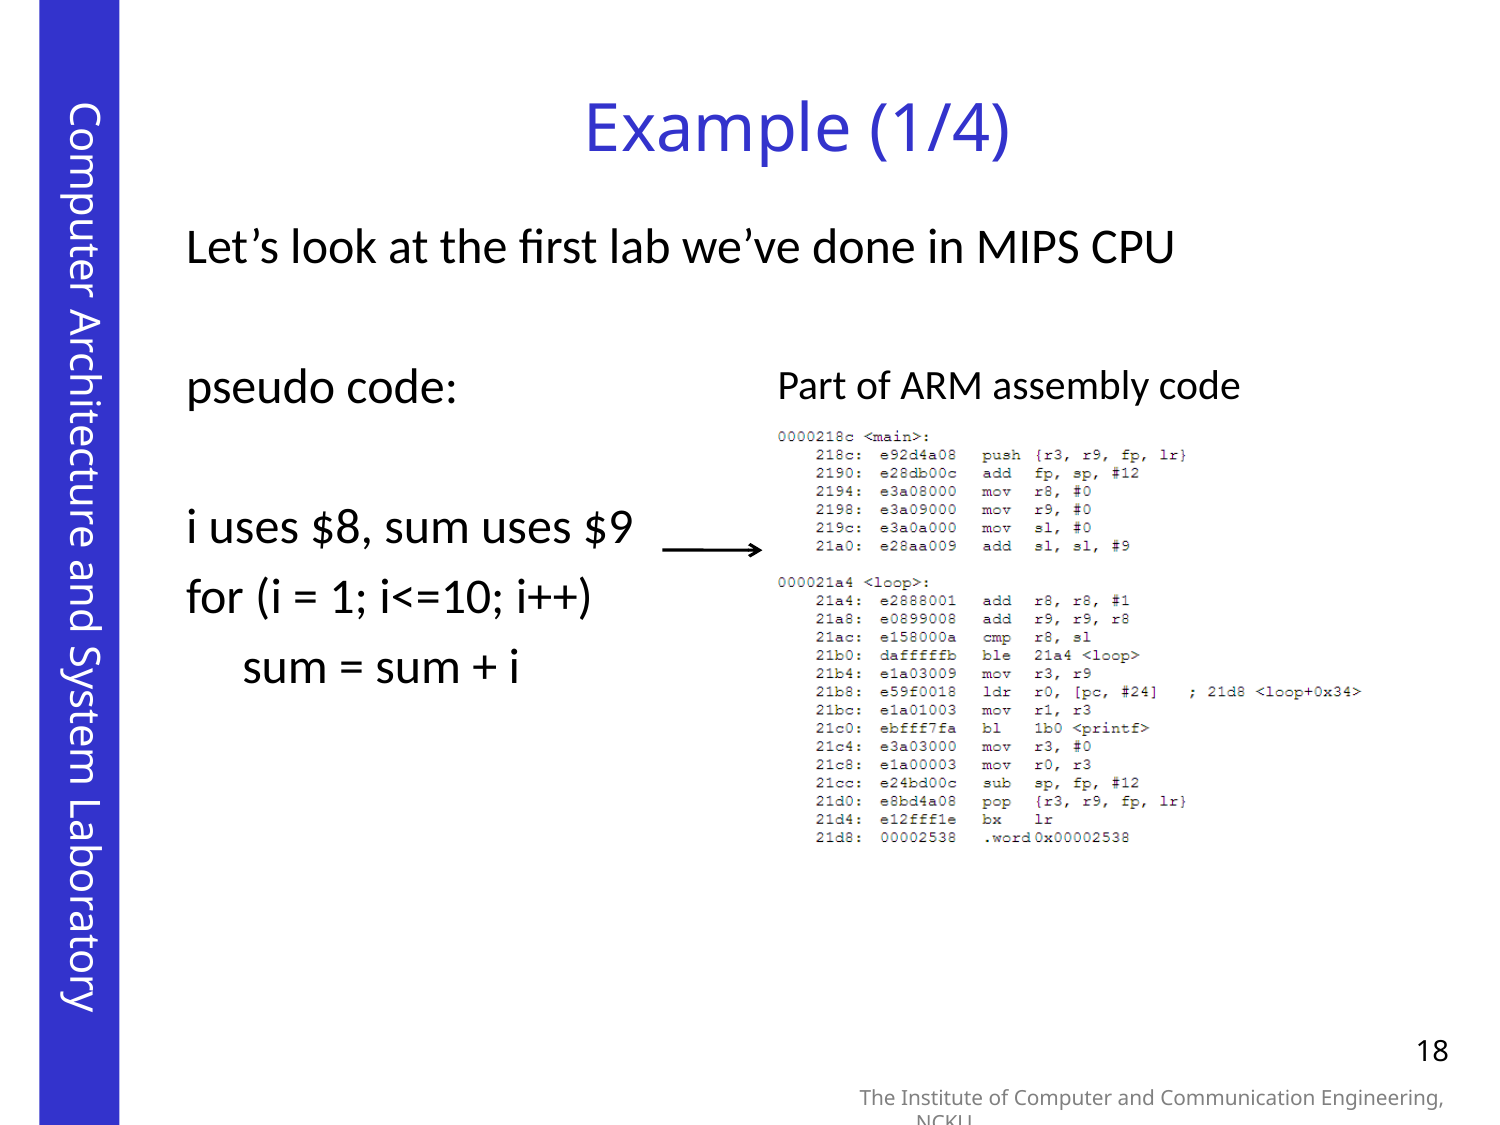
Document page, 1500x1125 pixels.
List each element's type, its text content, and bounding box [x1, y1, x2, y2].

slide_number 18 [1151, 1024, 1465, 1101]
list Let’s look at the first lab we’ve done in MIPS CPU pseudo code: i uses $8, sum uses $9 for (i = 1; i<=10; i++) sum = sum + i [170, 205, 1388, 963]
title Example (1/4) [135, 30, 1460, 219]
picture [762, 424, 1369, 856]
text_box Part of ARM assembly code [762, 350, 1338, 406]
